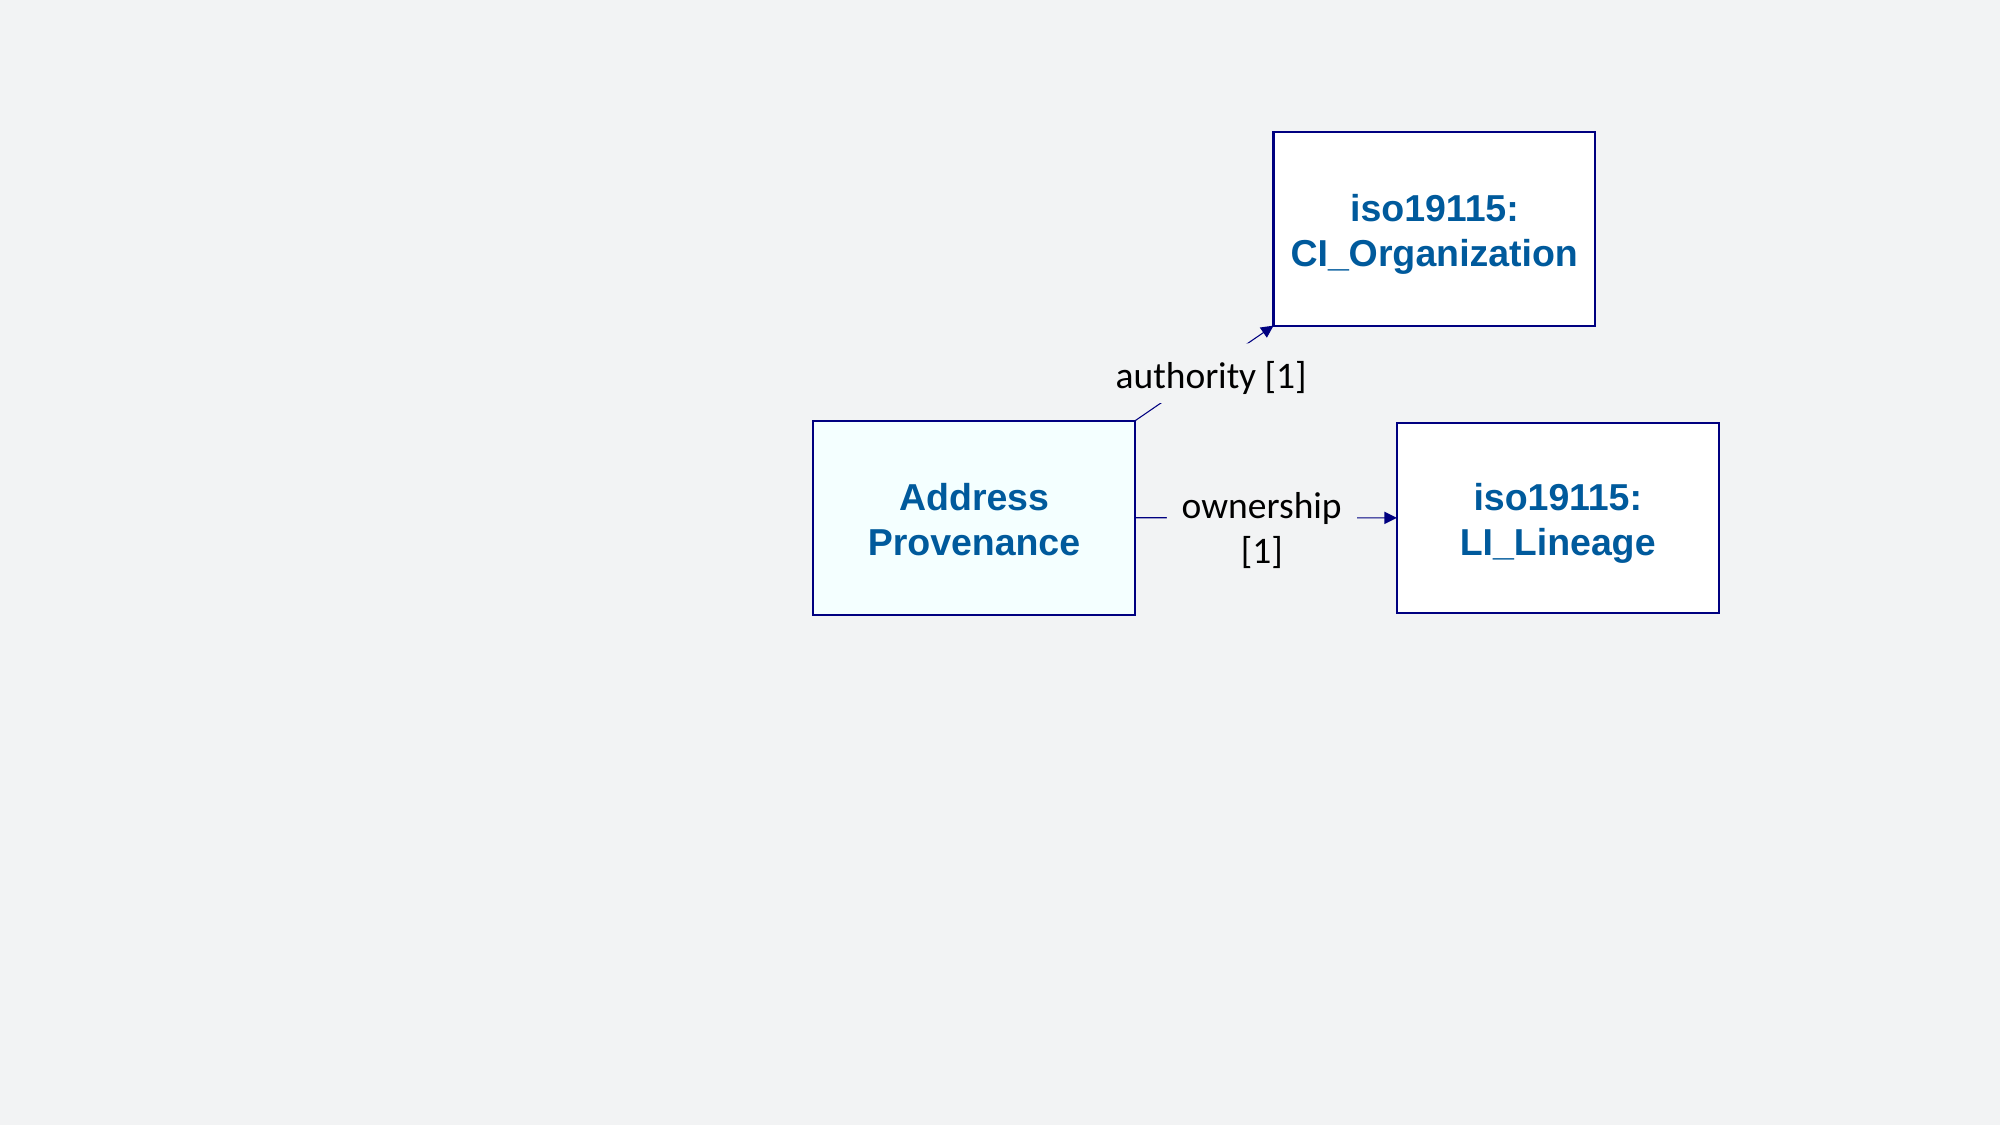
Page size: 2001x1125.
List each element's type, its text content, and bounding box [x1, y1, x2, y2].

text_box iso19115: CI_Organization [1272, 131, 1596, 327]
text_box authority [1] [1100, 343, 1134, 403]
text_box Address Provenance [812, 420, 1136, 616]
text_box ownership [1] [1166, 518, 1357, 579]
text_box authority [1] [1274, 343, 1322, 403]
text_box iso19115: LI_Lineage [1396, 422, 1720, 614]
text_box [1134, 325, 1274, 421]
text_box ownership [1] [1166, 474, 1357, 517]
